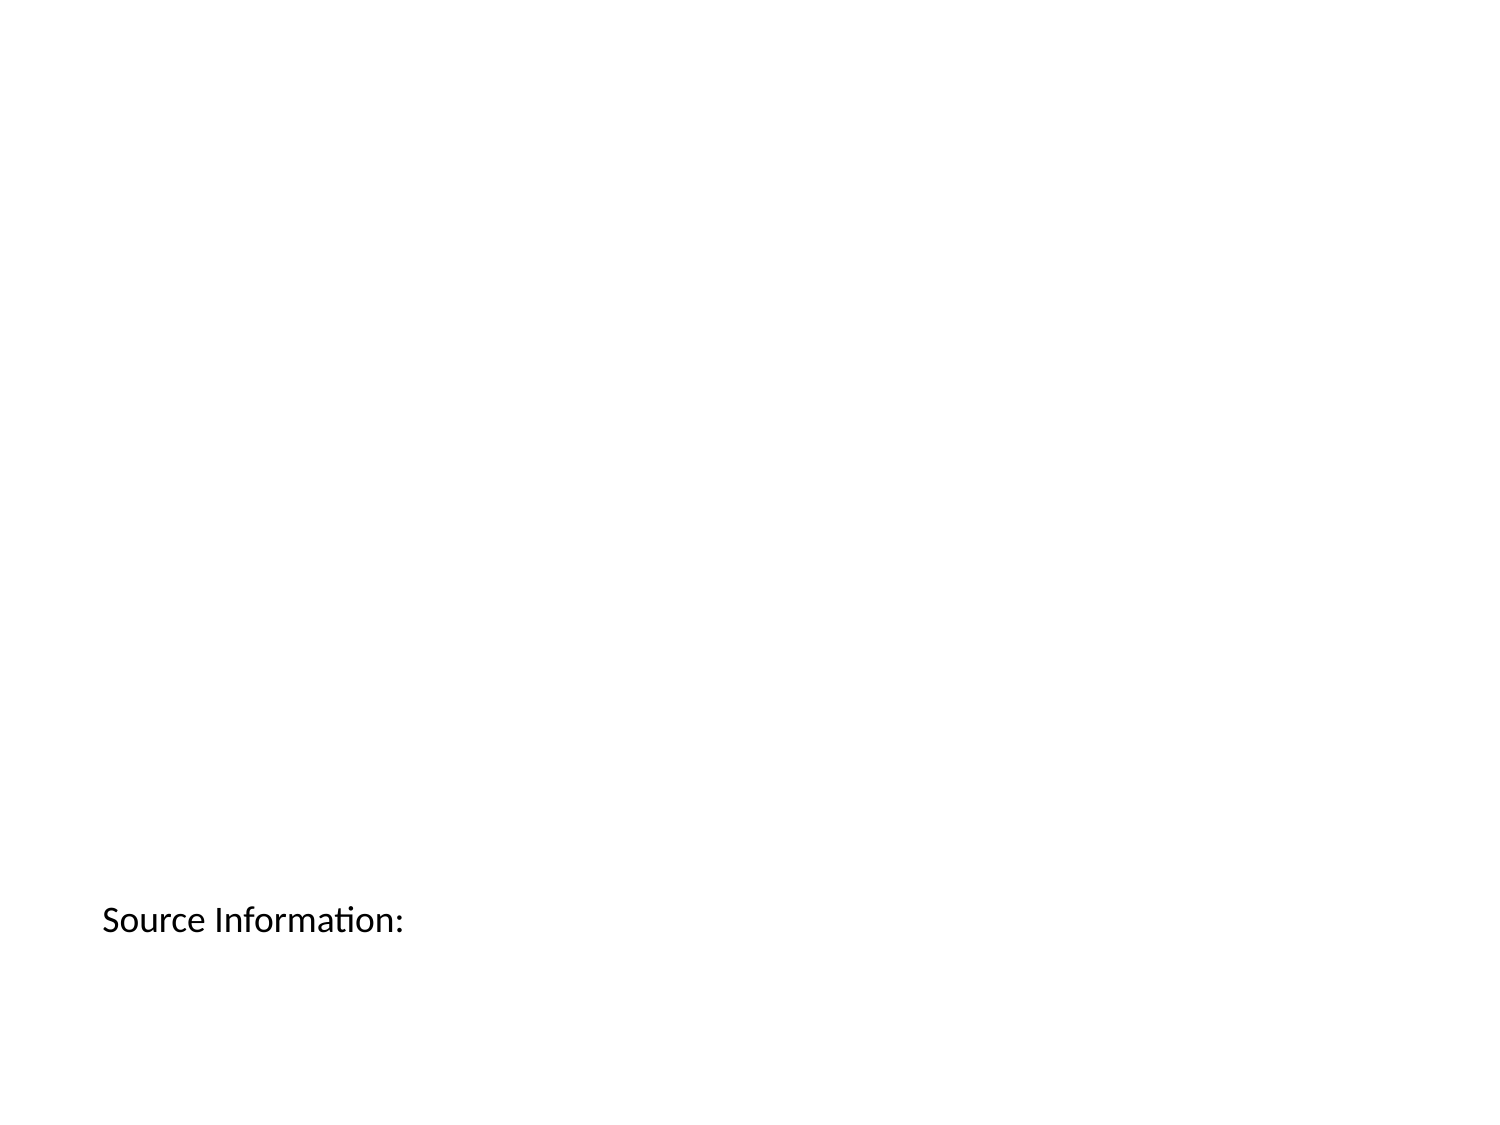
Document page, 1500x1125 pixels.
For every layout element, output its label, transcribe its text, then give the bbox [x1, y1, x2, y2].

text_box Source Information: [87, 887, 1425, 1038]
